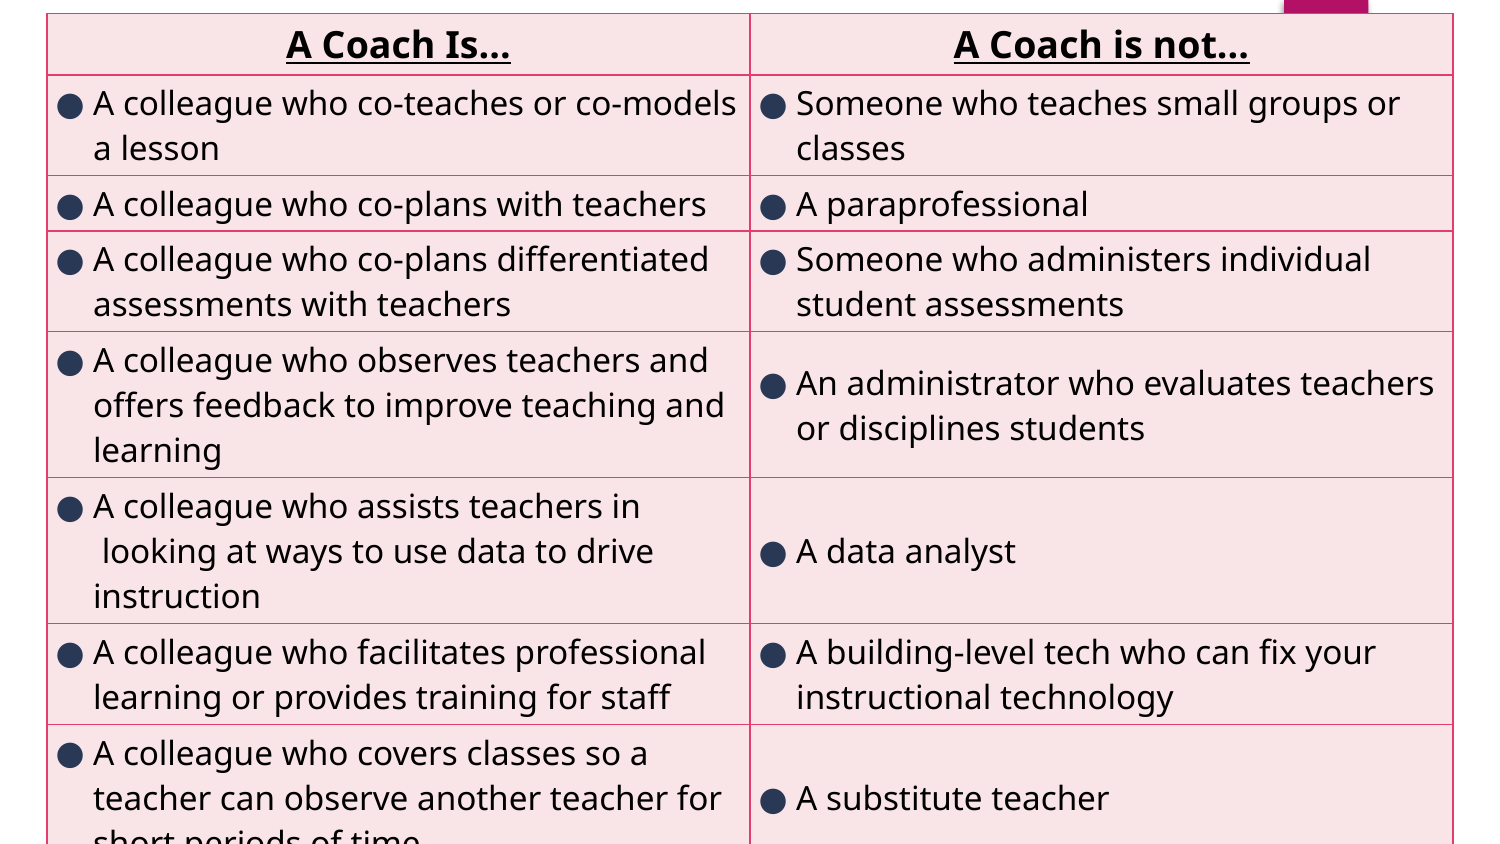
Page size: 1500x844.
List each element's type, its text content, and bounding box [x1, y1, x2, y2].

table_cell A colleague who co-plans differentiated assessments with teachers [48, 232, 749, 331]
table_header A Coach Is... [48, 14, 749, 74]
table_header A Coach is not... [751, 14, 1452, 74]
table_cell A paraprofessional [751, 176, 1452, 230]
table_cell A colleague who covers classes so a teacher can observe another teacher for short periods of time [48, 725, 749, 844]
table_cell A building-level tech who can fix your instructional technology [751, 624, 1452, 724]
table_cell A substitute teacher [751, 725, 1452, 844]
table_cell A colleague who co-plans with teachers [48, 176, 749, 230]
table_cell A colleague who assists teachers in looking at ways to use data to drive instruction [48, 478, 749, 623]
table_cell Someone who administers individual student assessments [751, 232, 1452, 331]
table_cell A colleague who facilitates professional learning or provides training for staff [48, 624, 749, 724]
table_cell Someone who teaches small groups or classes [751, 76, 1452, 175]
table_cell A data analyst [751, 478, 1452, 623]
table_cell An administrator who evaluates teachers or disciplines students [751, 332, 1452, 477]
table_cell A colleague who co-teaches or co-models a lesson [48, 76, 749, 175]
table_cell A colleague who observes teachers and offers feedback to improve teaching and learning [48, 332, 749, 477]
